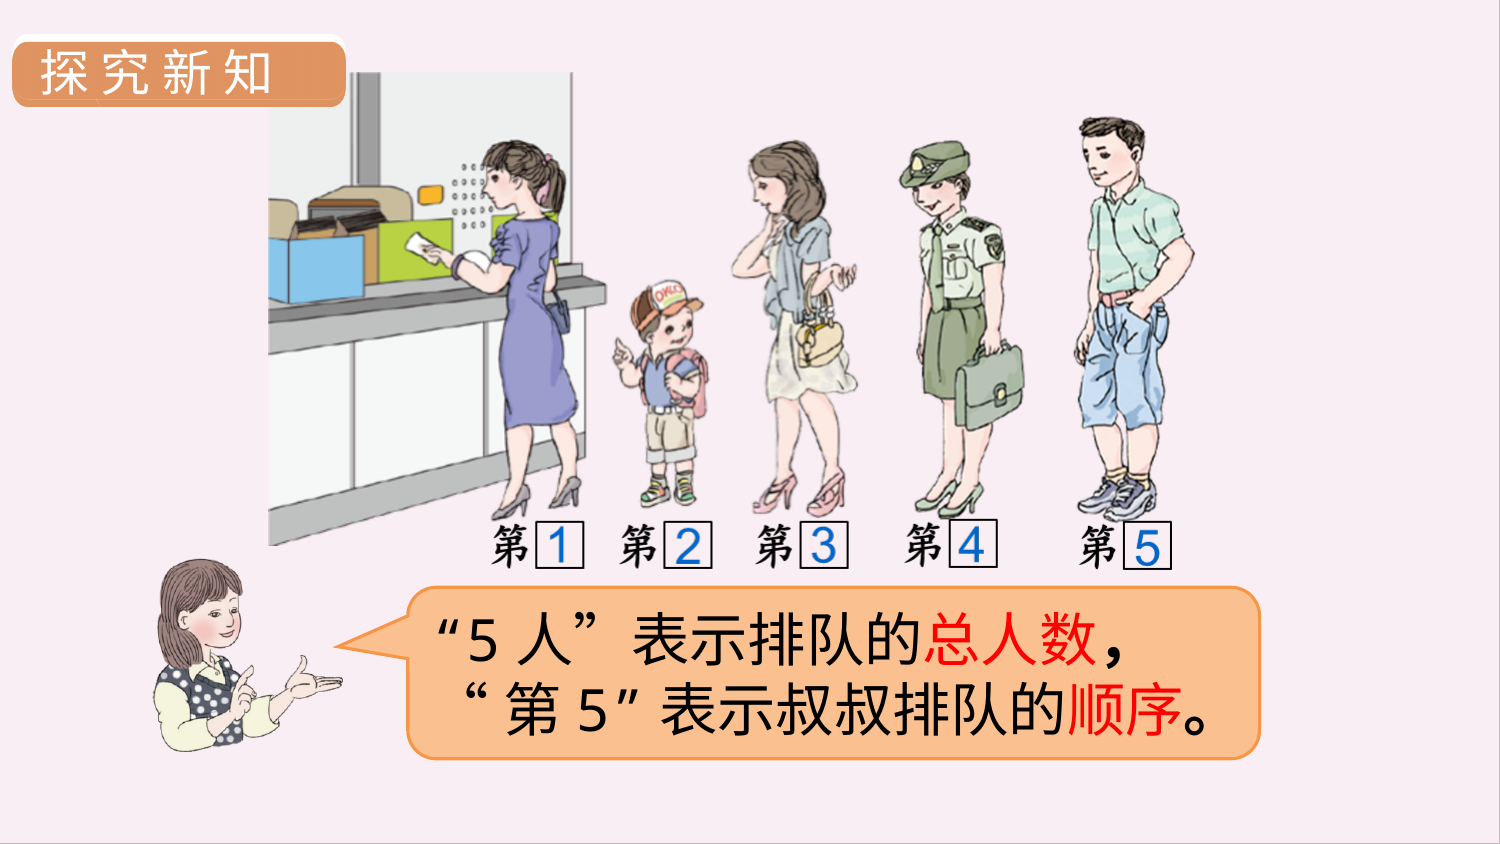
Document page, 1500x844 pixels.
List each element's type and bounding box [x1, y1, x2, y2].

text_box [12, 34, 373, 111]
picture [0, 0, 1500, 844]
text_box [146, 555, 1260, 761]
